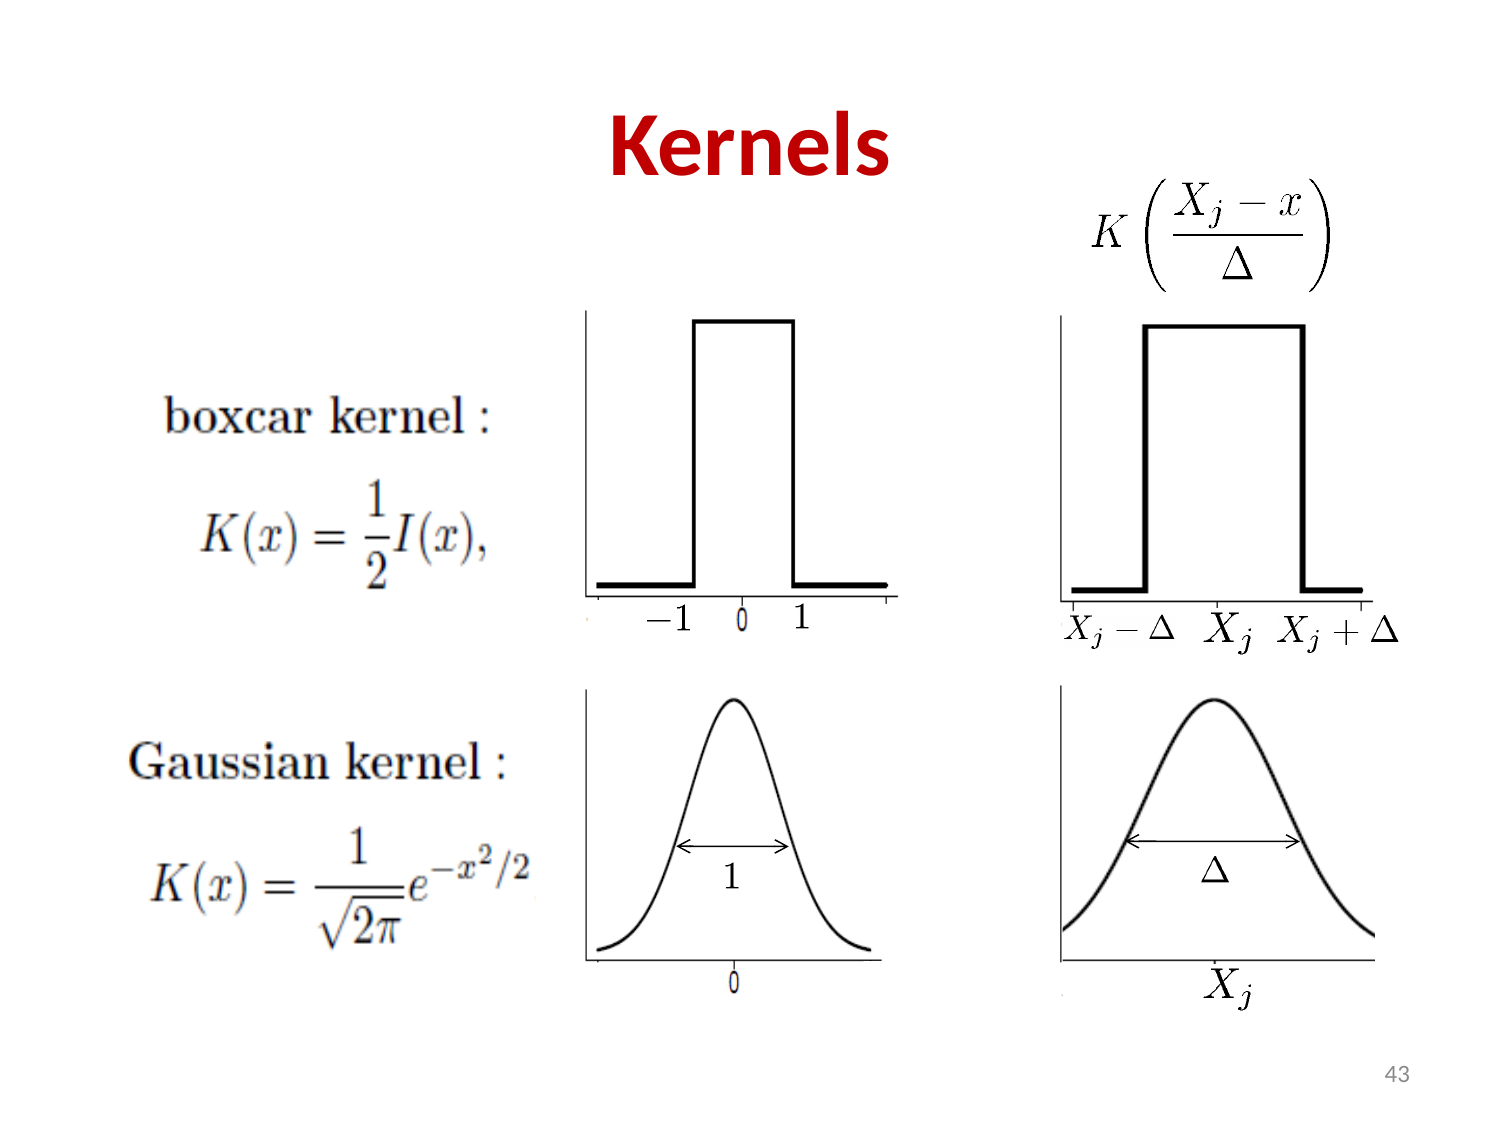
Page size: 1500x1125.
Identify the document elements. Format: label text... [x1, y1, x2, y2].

picture [568, 287, 913, 658]
picture [153, 326, 503, 605]
title Kernels [75, 45, 1425, 233]
picture [1043, 174, 1399, 662]
slide_number 43 [1074, 1042, 1425, 1103]
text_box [103, 662, 1388, 1033]
